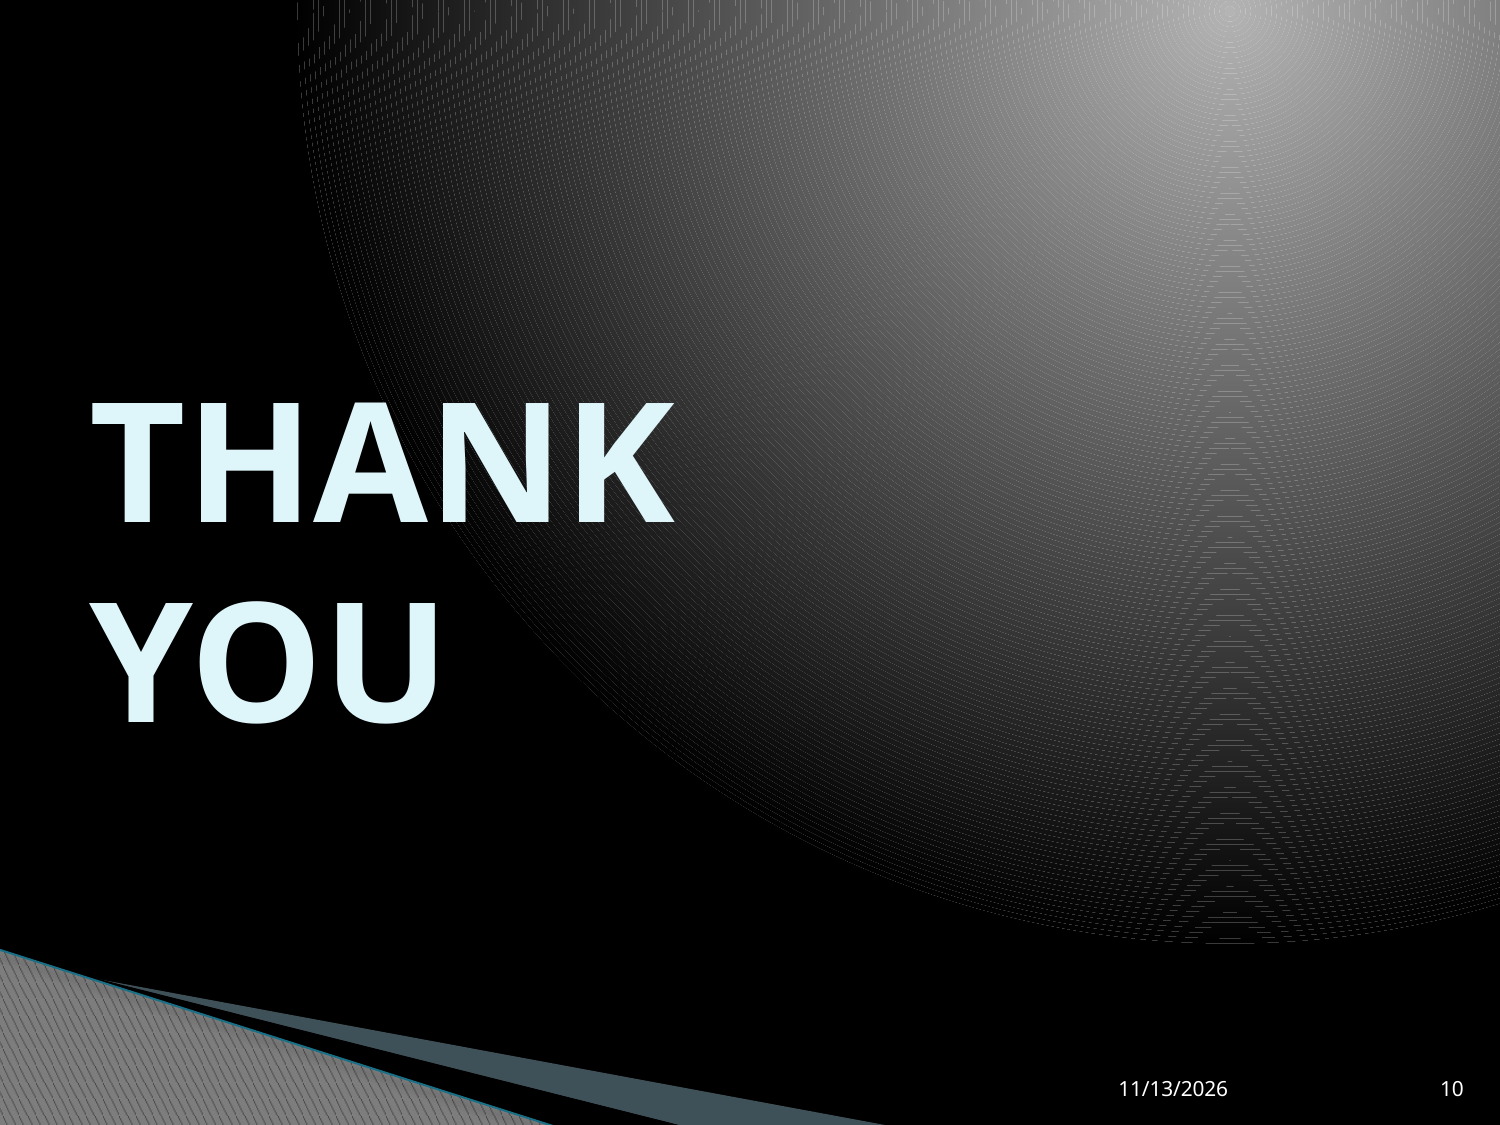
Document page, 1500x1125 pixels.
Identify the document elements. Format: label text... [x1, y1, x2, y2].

slide_number 10 [1418, 1051, 1479, 1112]
title THANK YOU [75, 212, 1425, 900]
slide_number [1103, 1051, 1418, 1112]
picture [0, 952, 543, 1125]
